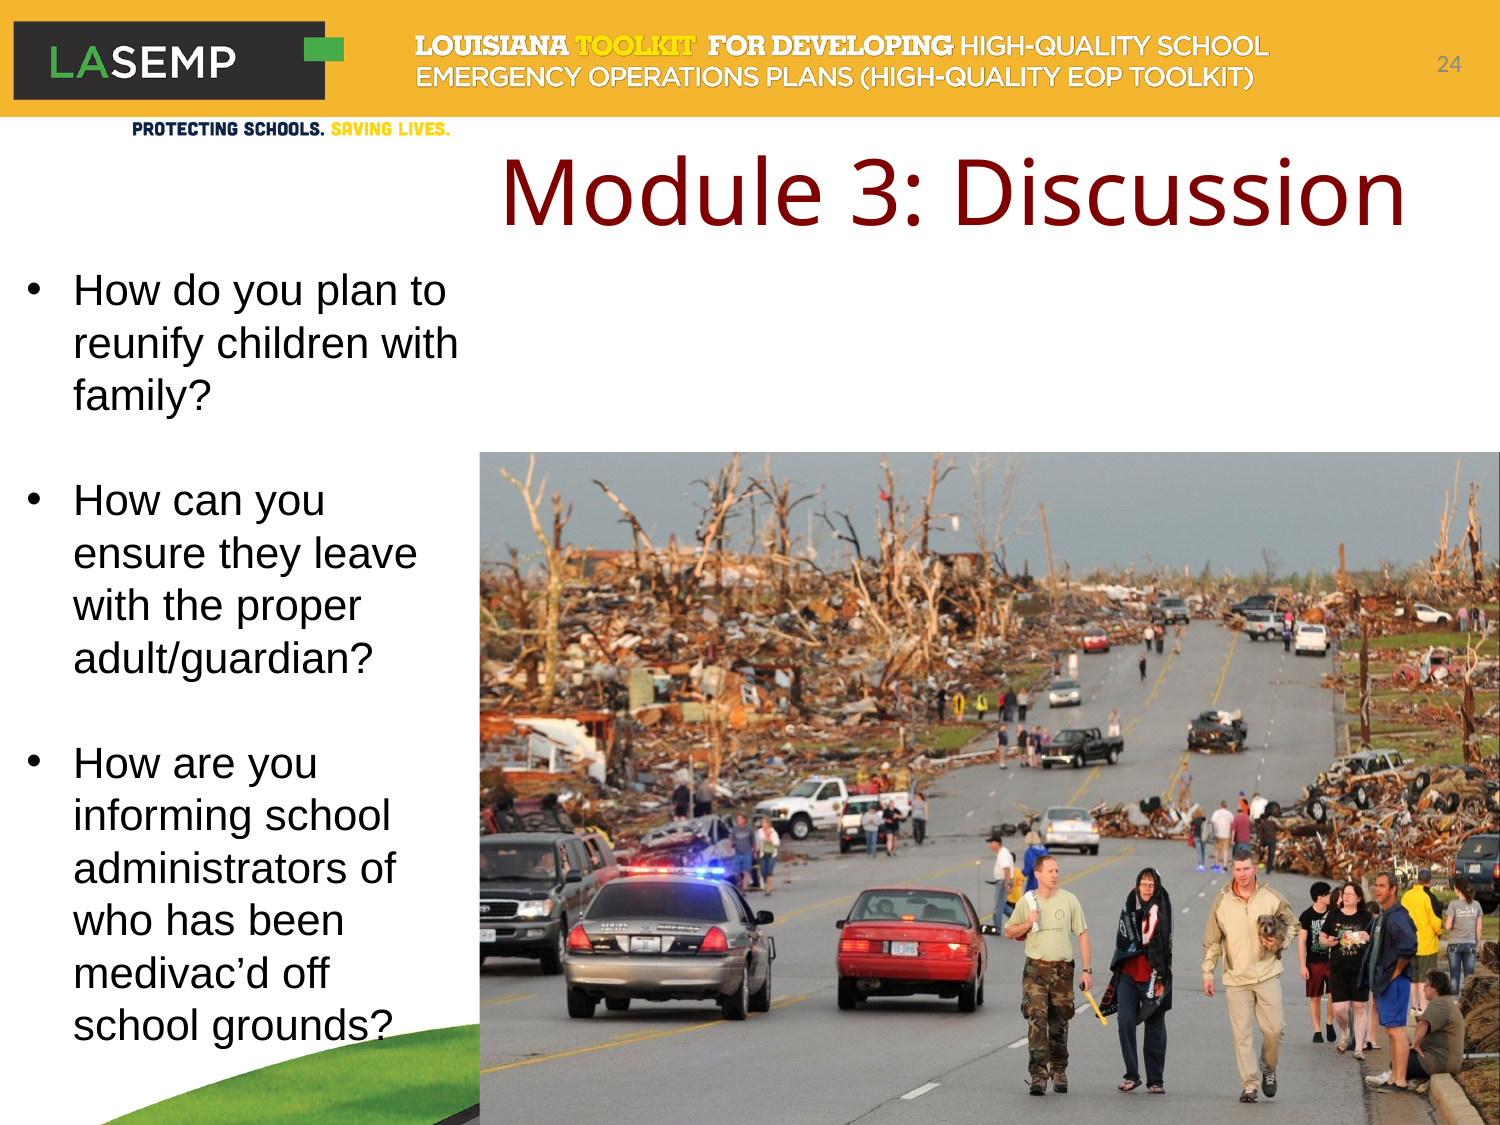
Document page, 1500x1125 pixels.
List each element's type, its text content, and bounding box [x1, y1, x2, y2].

title Module 3: Discussion [75, 95, 1425, 283]
picture [0, 0, 1500, 1125]
text_box How do you plan to reunify children with family? How can you ensure they leave with the proper adult/guardian? How are you informing school administrators of who has been medivac’d off school grounds? [11, 254, 480, 1092]
slide_number 24 [1127, 32, 1478, 93]
